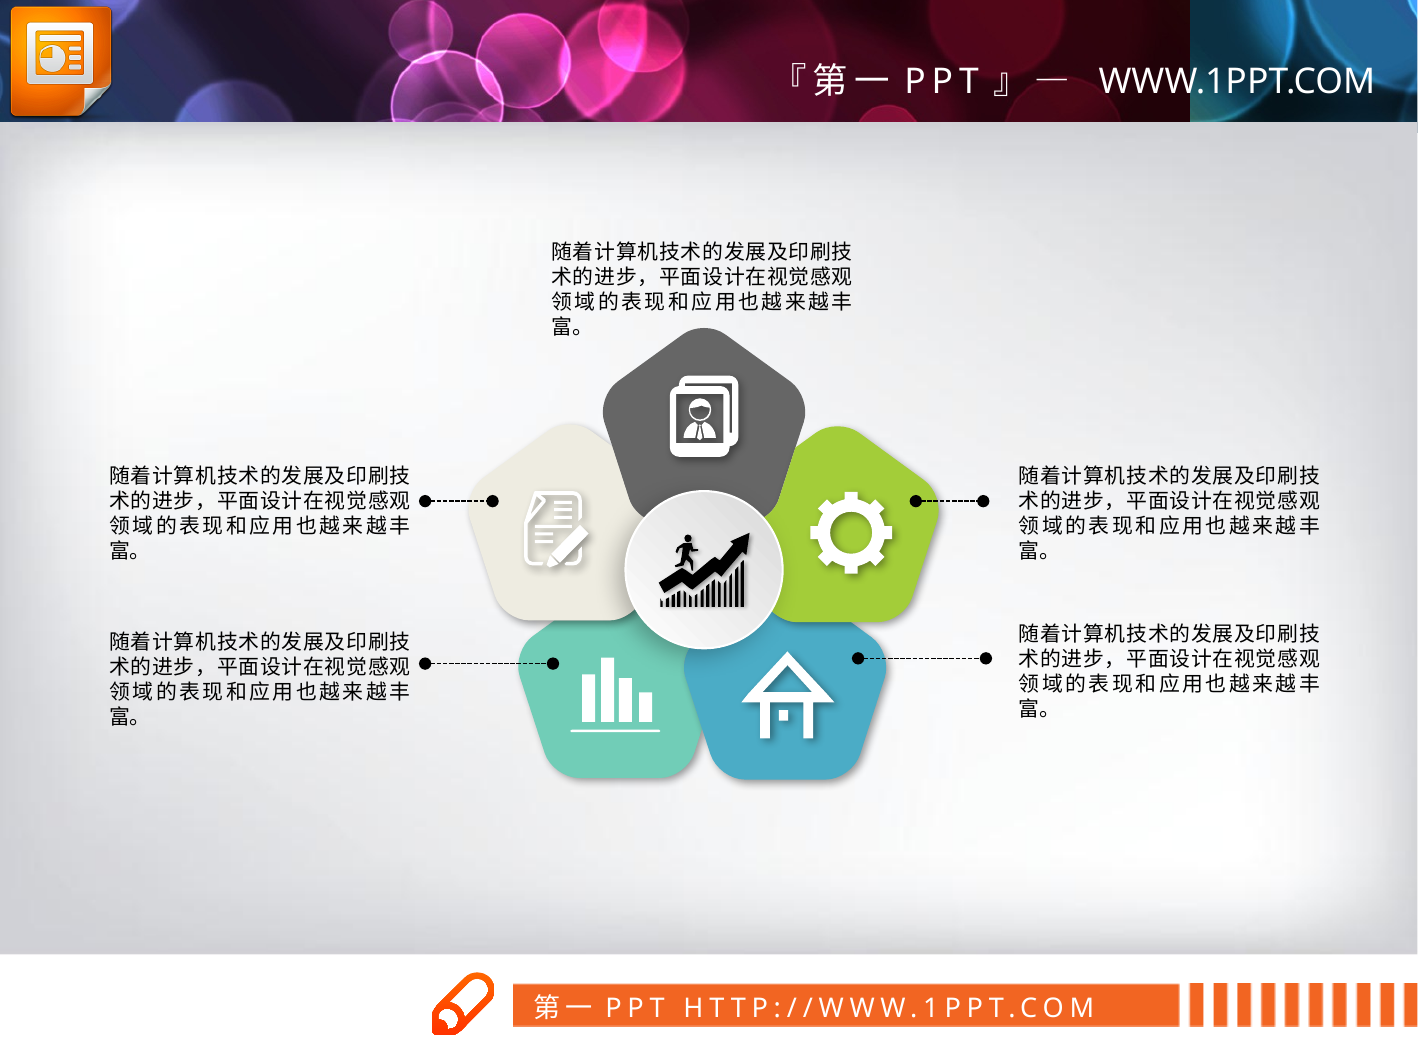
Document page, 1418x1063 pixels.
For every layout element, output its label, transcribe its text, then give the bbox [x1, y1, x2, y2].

text_box 随着计算机技术的发展及印刷技术的进步，平面设计在视觉感观领域的表现和应用也越来越丰富。 [1003, 455, 1335, 571]
text_box [781, 426, 939, 623]
text_box [810, 491, 893, 574]
text_box [468, 424, 626, 621]
picture [0, 0, 1418, 956]
text_box 随着计算机技术的发展及印刷技术的进步，平面设计在视觉感观领域的表现和应用也越来越丰富。 [94, 455, 426, 571]
text_box 随着计算机技术的发展及印刷技术的进步，平面设计在视觉感观领域的表现和应用也越来越丰富。 [94, 621, 426, 736]
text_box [625, 490, 783, 649]
text_box [669, 375, 739, 457]
text_box [602, 346, 806, 489]
text_box [741, 651, 835, 739]
text_box [684, 630, 887, 780]
text_box 随着计算机技术的发展及印刷技术的进步，平面设计在视觉感观领域的表现和应用也越来越丰富。 [536, 231, 868, 346]
picture [513, 983, 1418, 1027]
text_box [570, 657, 661, 733]
text_box [524, 491, 582, 566]
text_box 随着计算机技术的发展及印刷技术的进步，平面设计在视觉感观领域的表现和应用也越来越丰富。 [1003, 612, 1335, 728]
text_box [546, 524, 589, 568]
text_box [518, 632, 700, 778]
